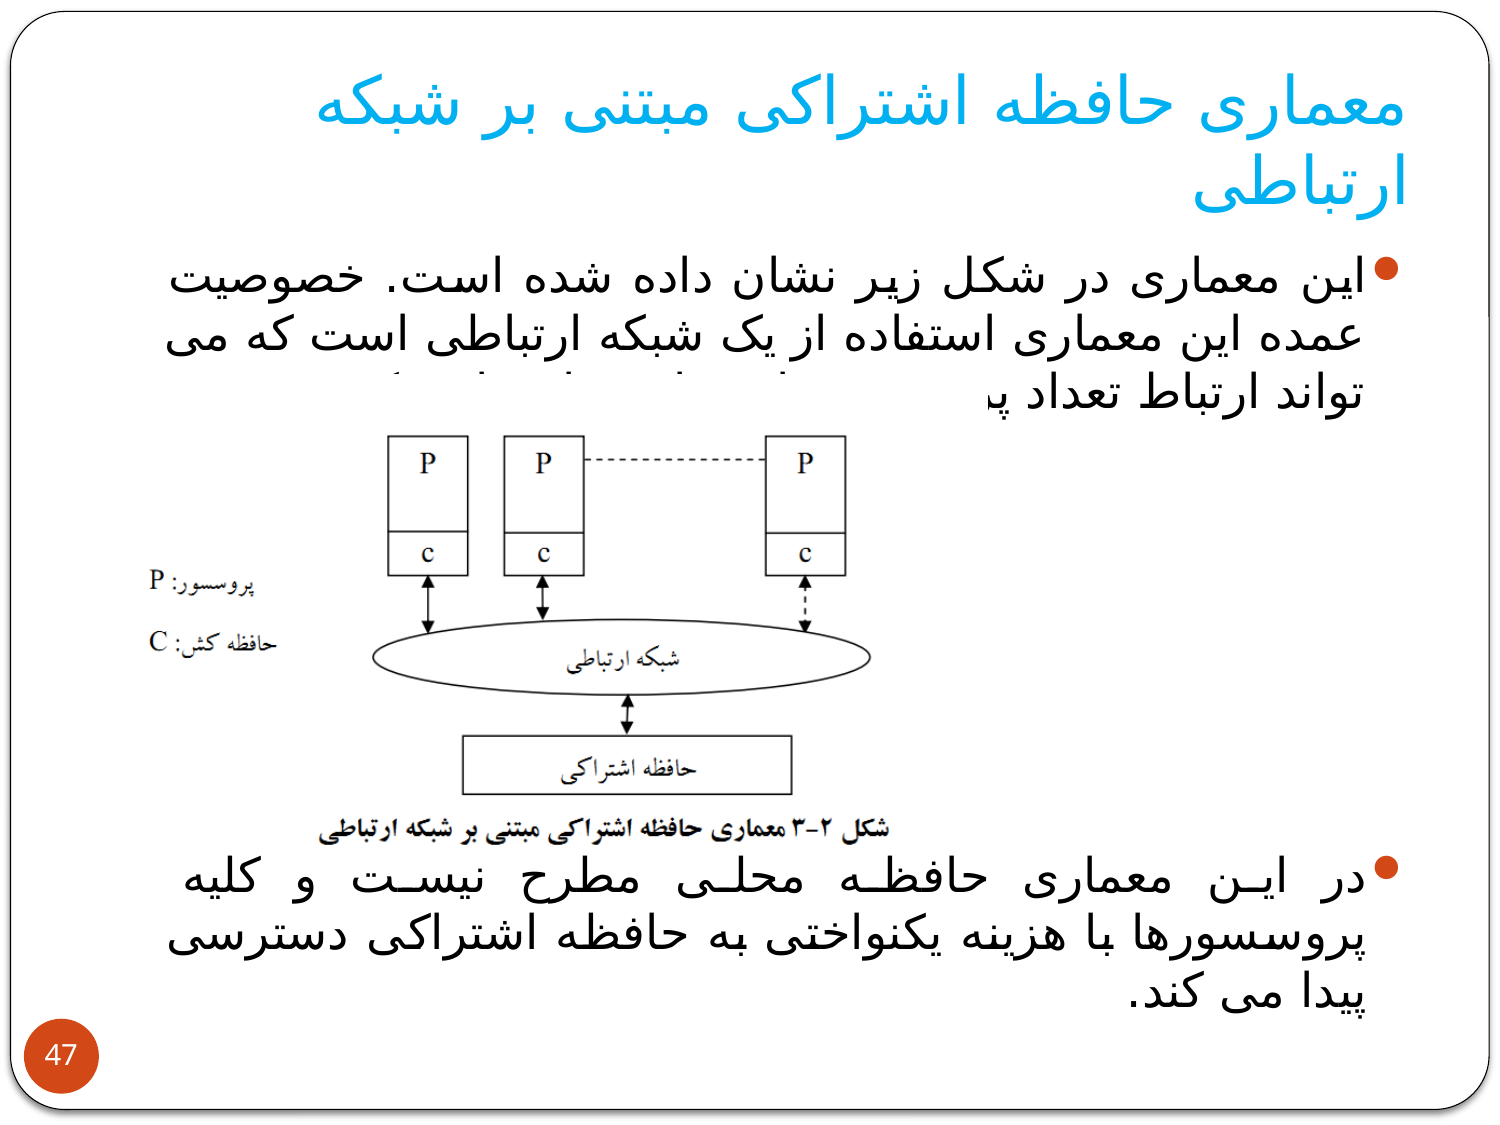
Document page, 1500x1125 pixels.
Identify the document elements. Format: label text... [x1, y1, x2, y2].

list این معماری در شکل زیر نشان داده شده است. خصوصیت عمده این معماری استفاده از یک شبکه ارتباطی است که می تواند ارتباط تعداد پروسسورهای زیادی را حمایت کند. در این معماری حافظه محلی مطرح نیست و کلیه پروسسورها با هزینه یکنواختی به حافظه اشتراکی دسترسی پیدا می کند. [150, 237, 1425, 1025]
title معماری حافظه اشتراکی مبتنی بر شبکه ارتباطی [150, 45, 1425, 233]
slide_number 47 [23, 1018, 99, 1094]
picture [137, 374, 988, 847]
